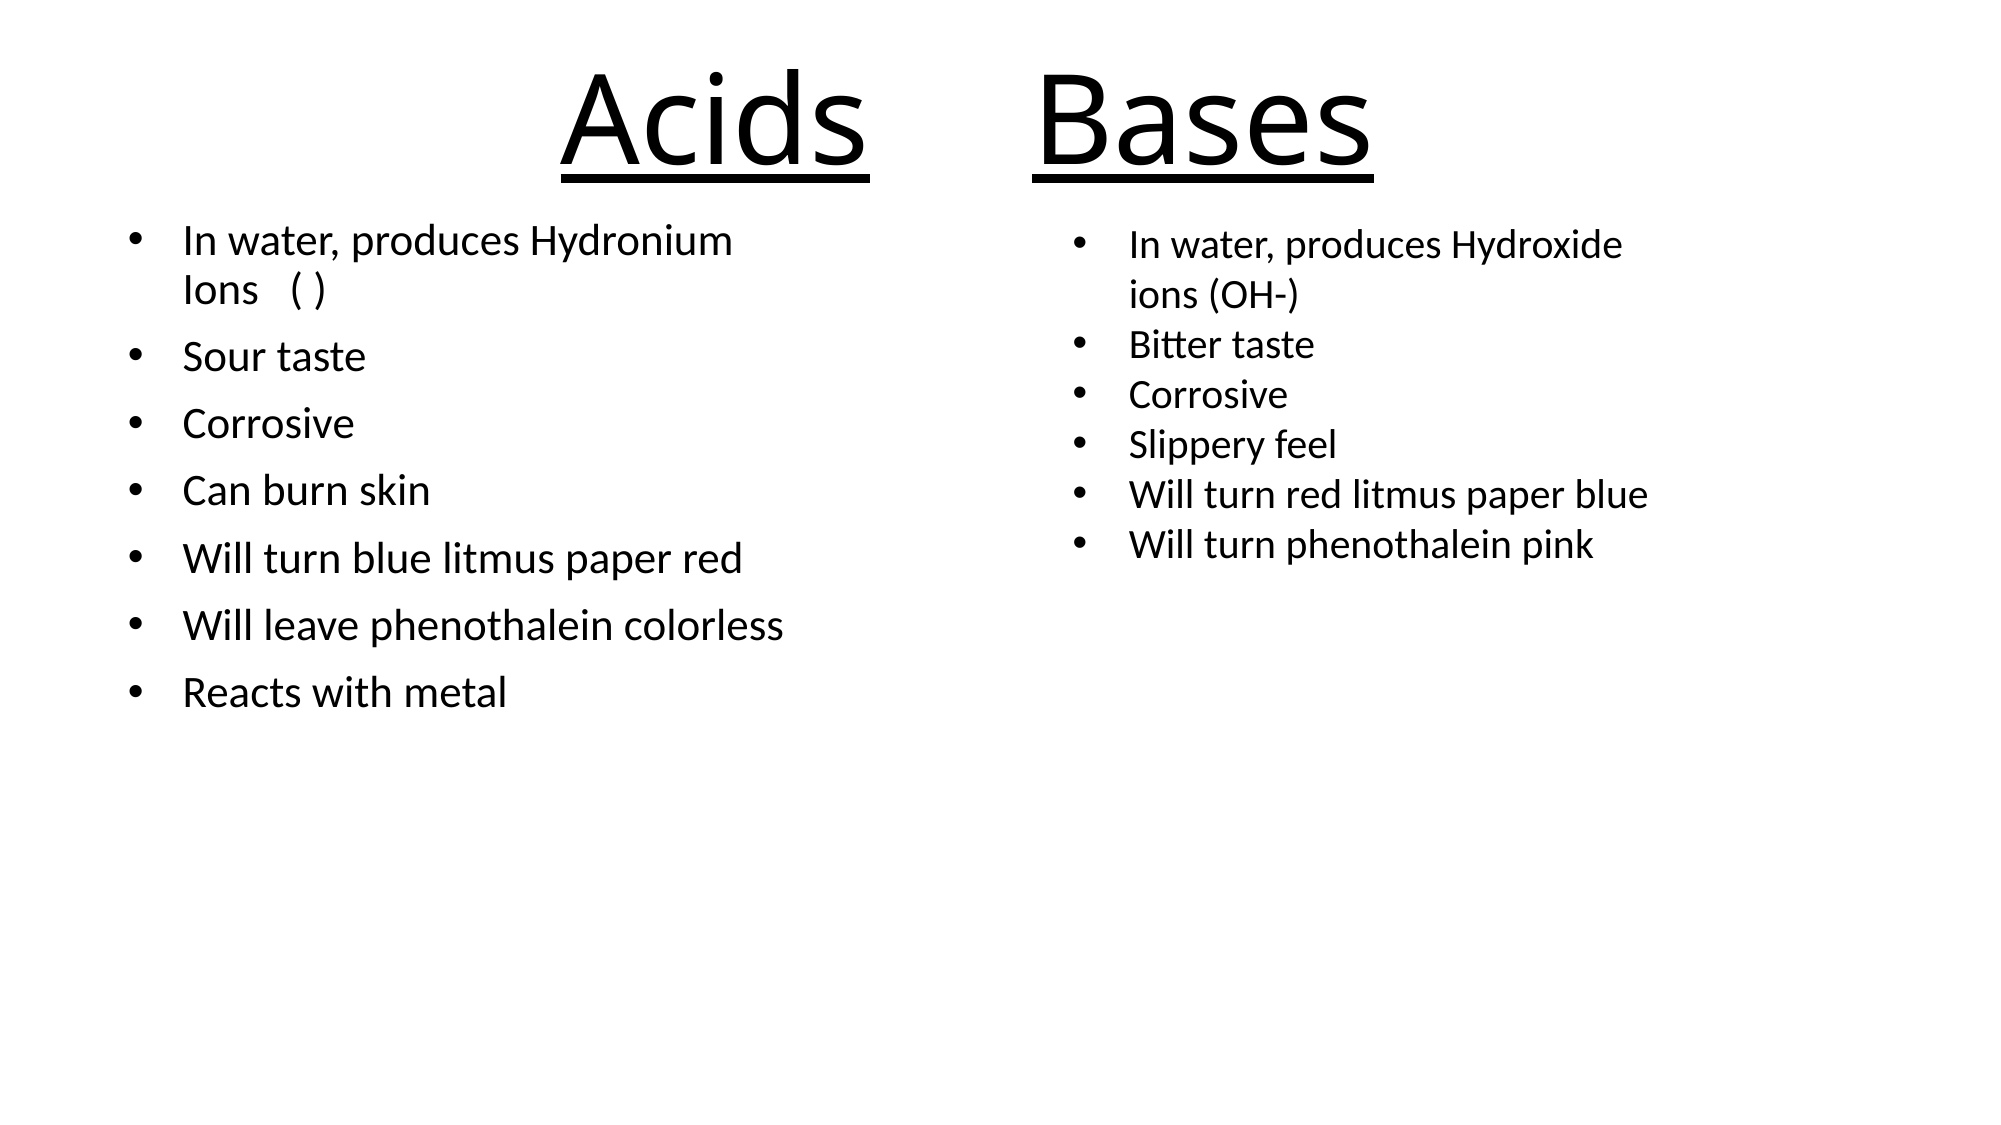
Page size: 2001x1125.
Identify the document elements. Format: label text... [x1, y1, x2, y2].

title Acids Bases [249, 0, 1750, 199]
text_box In water, produces Hydroxide ions (OH-) Bitter taste Corrosive Slippery feel Will turn red litmus paper blue Will turn phenothalein pink [1057, 209, 1712, 625]
